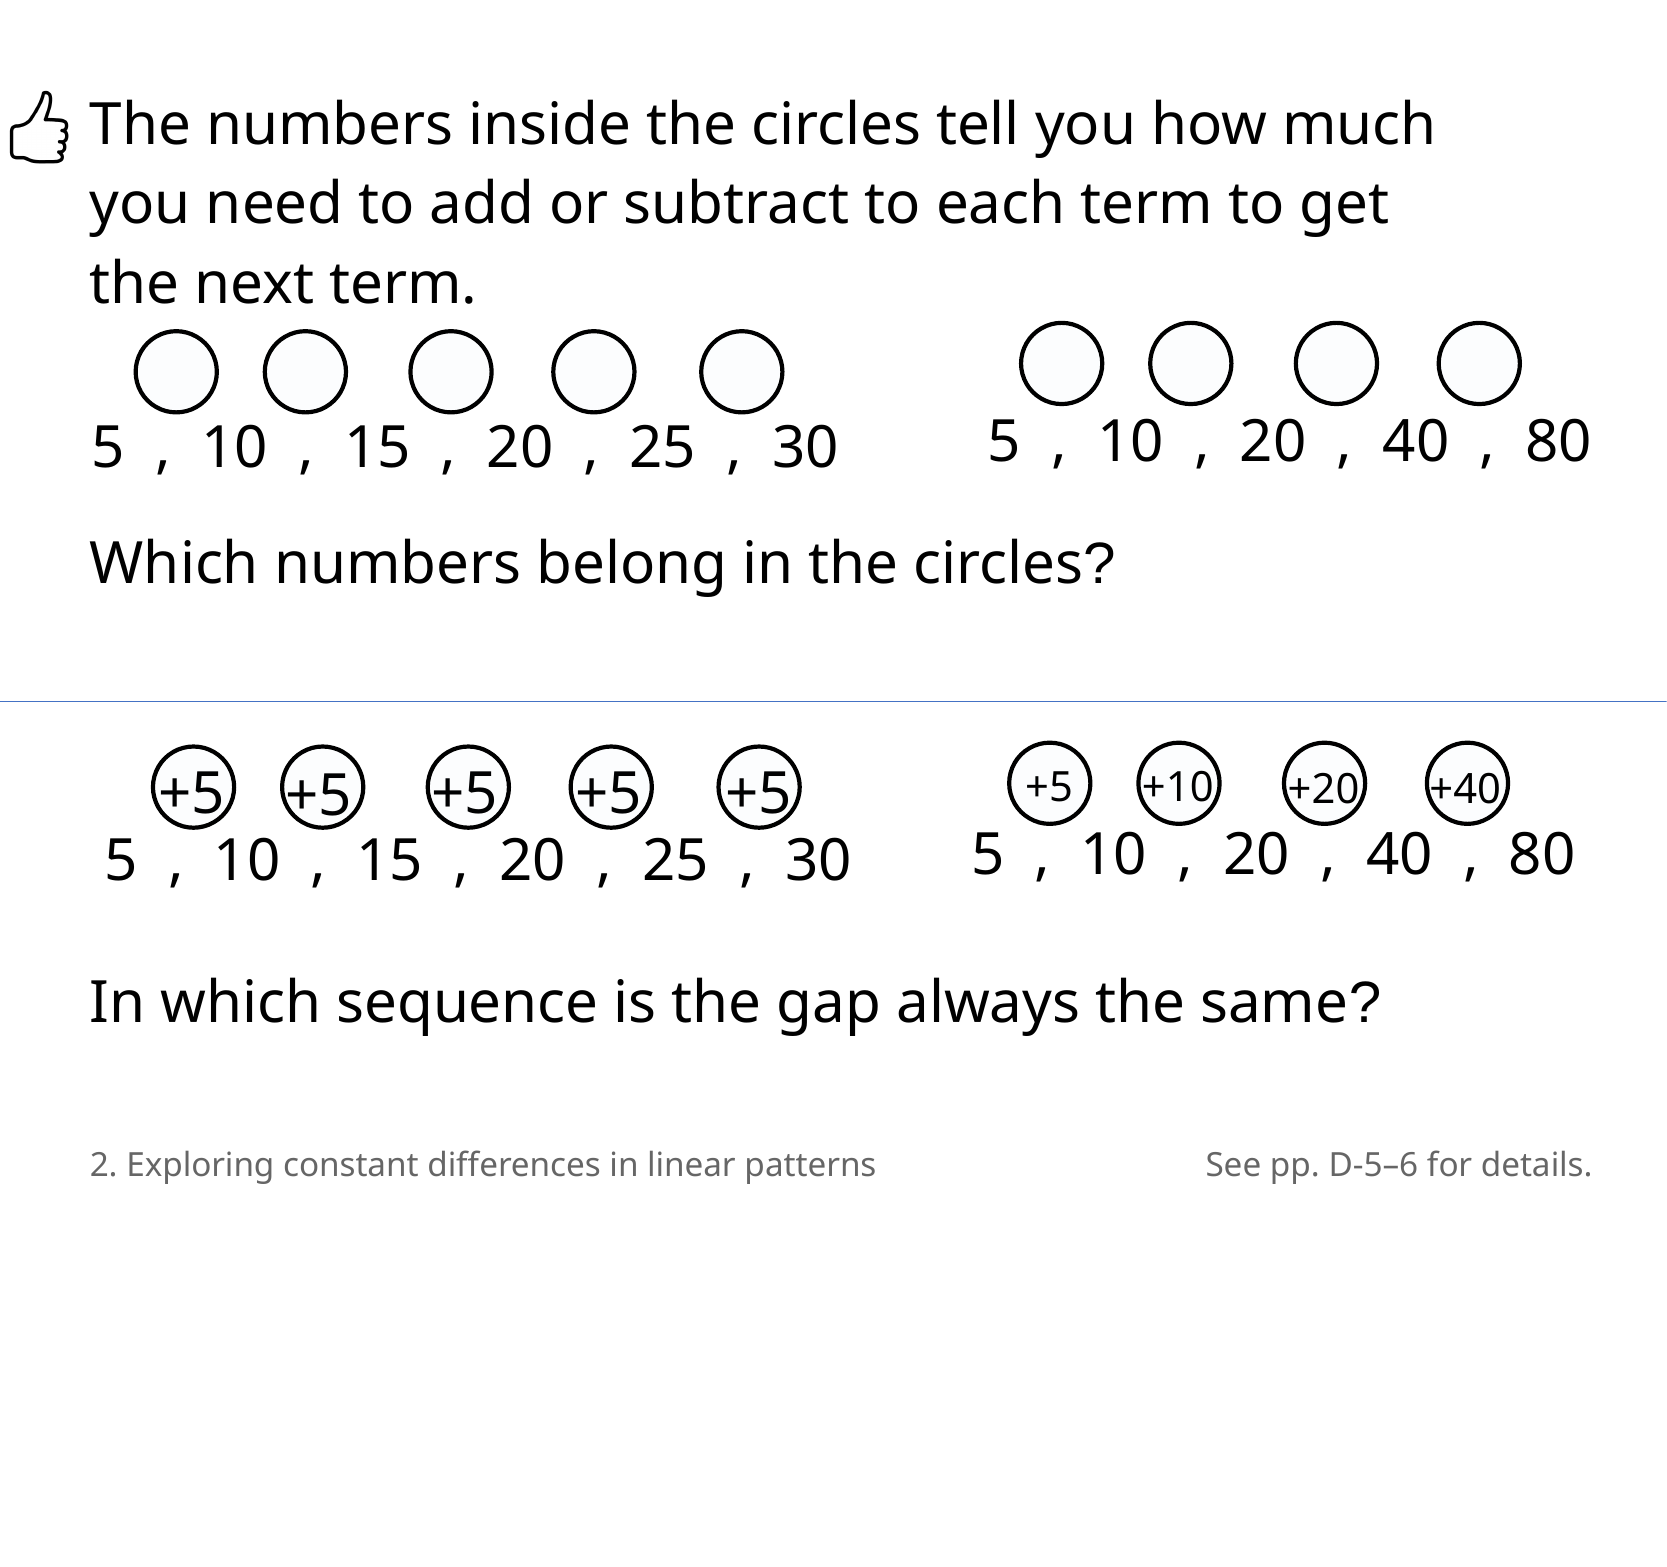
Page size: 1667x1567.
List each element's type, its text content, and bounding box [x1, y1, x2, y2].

text_box See pp. D-5–6 for details. [1051, 1135, 1608, 1190]
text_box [135, 331, 783, 413]
picture [8, 89, 70, 165]
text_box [956, 742, 1667, 895]
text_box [89, 746, 870, 883]
text_box In which sequence is the gap always the same? [74, 956, 1620, 1041]
text_box 5 , 10 , 20 , 40 , 80 [972, 395, 1667, 481]
text_box 5 , 10 , 15 , 20 , 25 , 30 [77, 402, 873, 487]
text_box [1020, 322, 1520, 405]
text_box 2. Exploring constant differences in linear patterns [75, 1135, 918, 1190]
text_box The numbers inside the circles tell you how much you need to add or subtract to each term to get the next term. Which numbers belong in the circles? [74, 68, 1659, 603]
